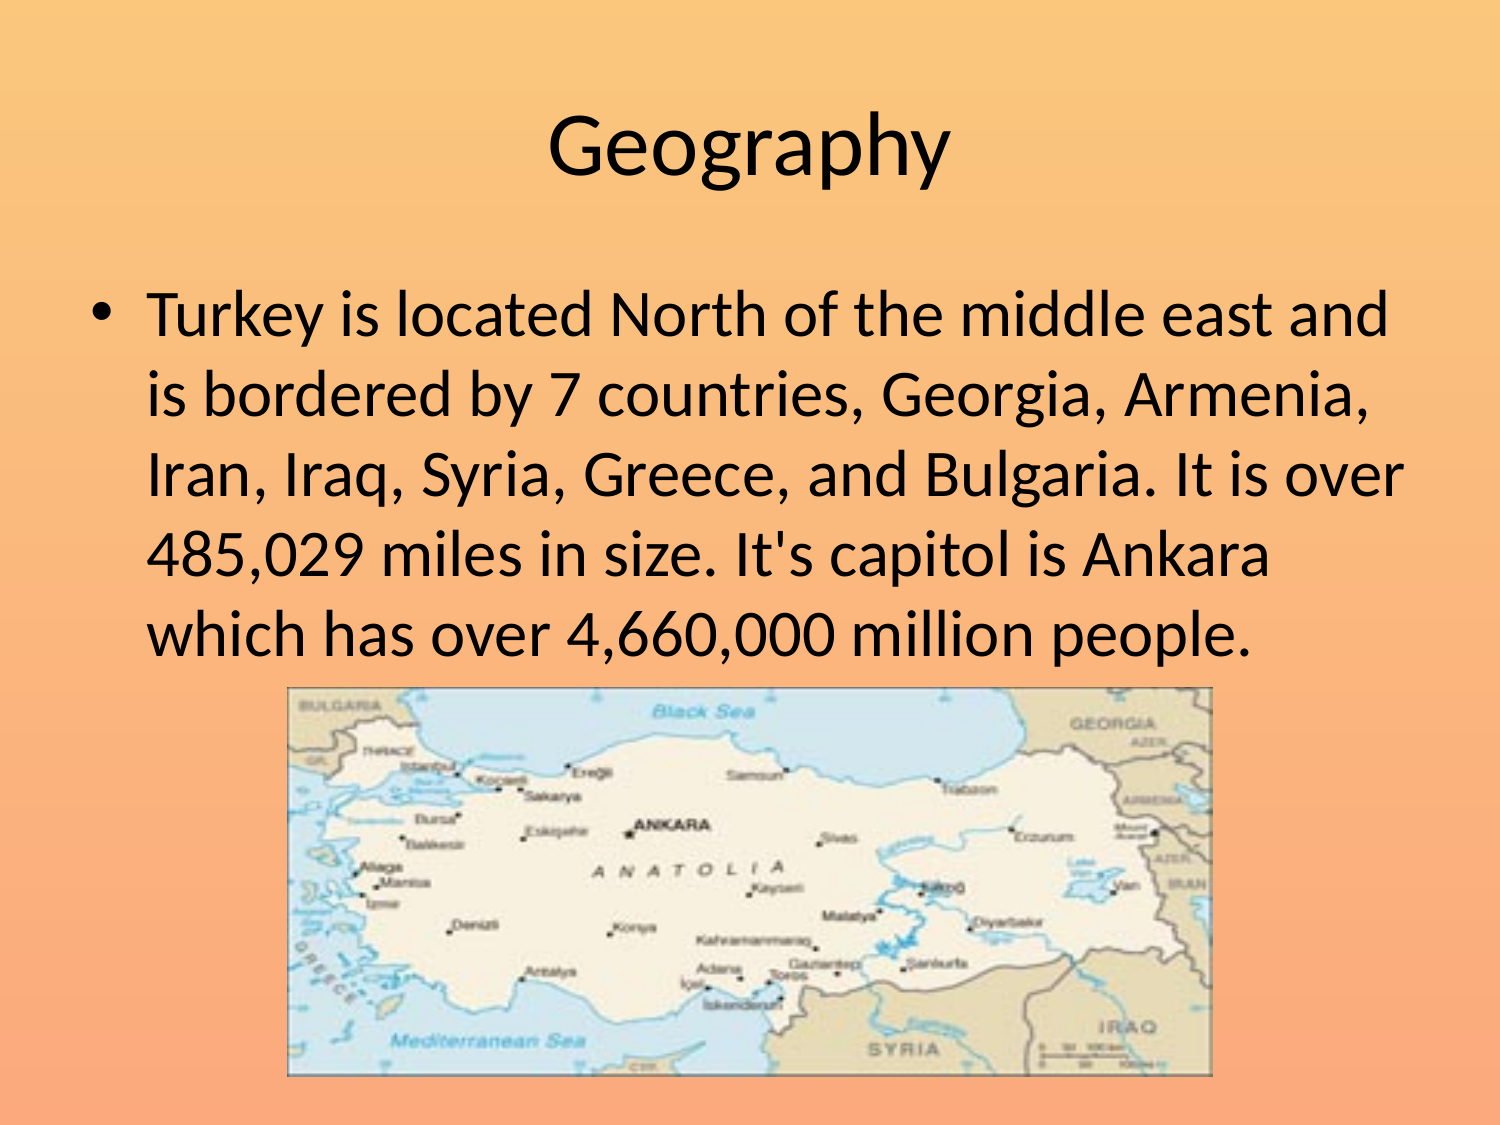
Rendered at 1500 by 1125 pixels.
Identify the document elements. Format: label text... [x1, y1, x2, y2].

title Geography [75, 45, 1425, 233]
list Turkey is located North of the middle east and is bordered by 7 countries, Georgia, Armenia, Iran, Iraq, Syria, Greece, and Bulgaria. It is over 485,029 miles in size. It's capitol is Ankara which has over 4,660,000 million people. [75, 262, 1425, 1005]
picture [287, 687, 1213, 1077]
